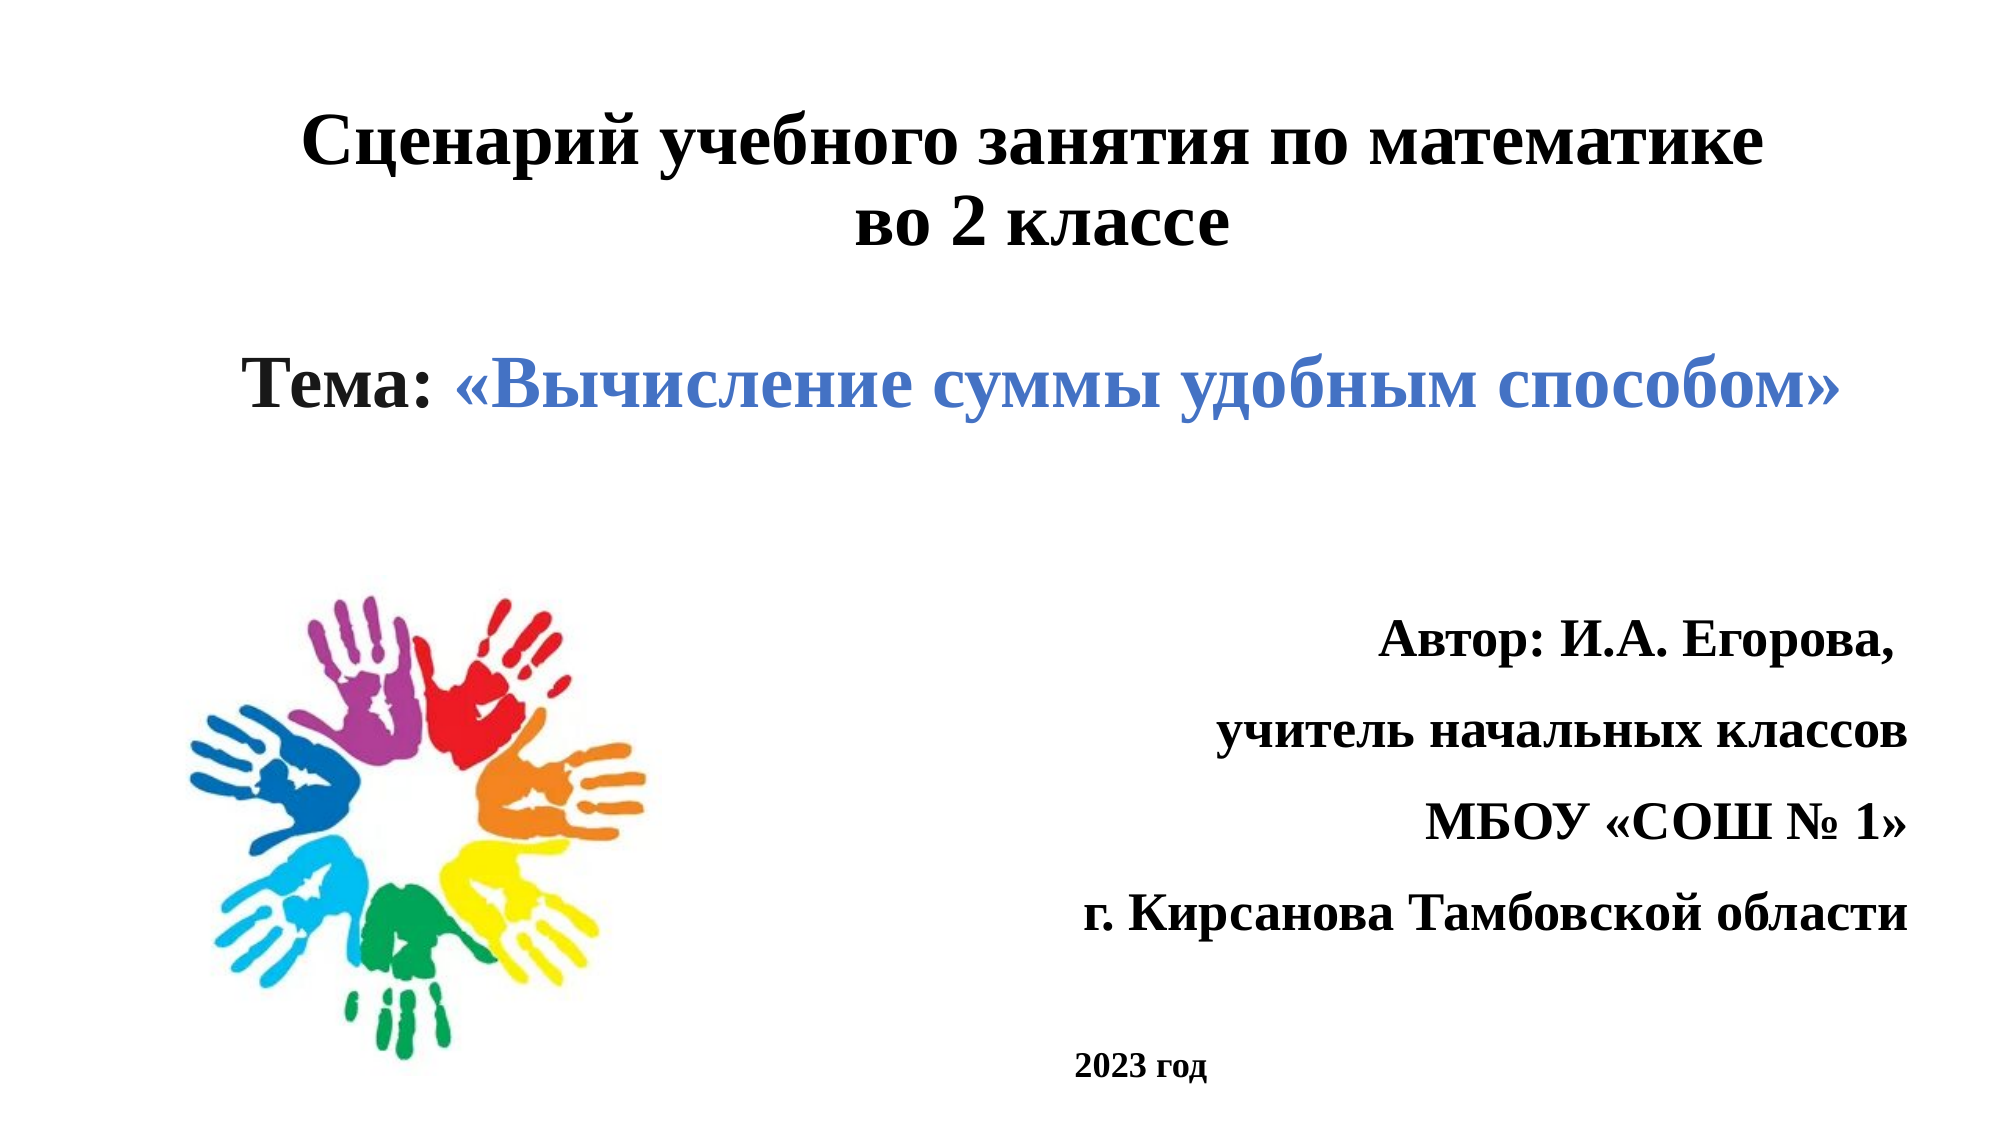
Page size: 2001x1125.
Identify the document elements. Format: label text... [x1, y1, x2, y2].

picture [161, 575, 662, 1076]
subtitle Автор: И.А. Егорова, учитель начальных классов МБОУ «СОШ № 1» г. Кирсанова Тамбовской области 2023 год [330, 602, 1924, 1094]
title Сценарий учебного занятия по математике во 2 классе Тема: «Вычисление суммы удобным способом» [161, 31, 1924, 602]
